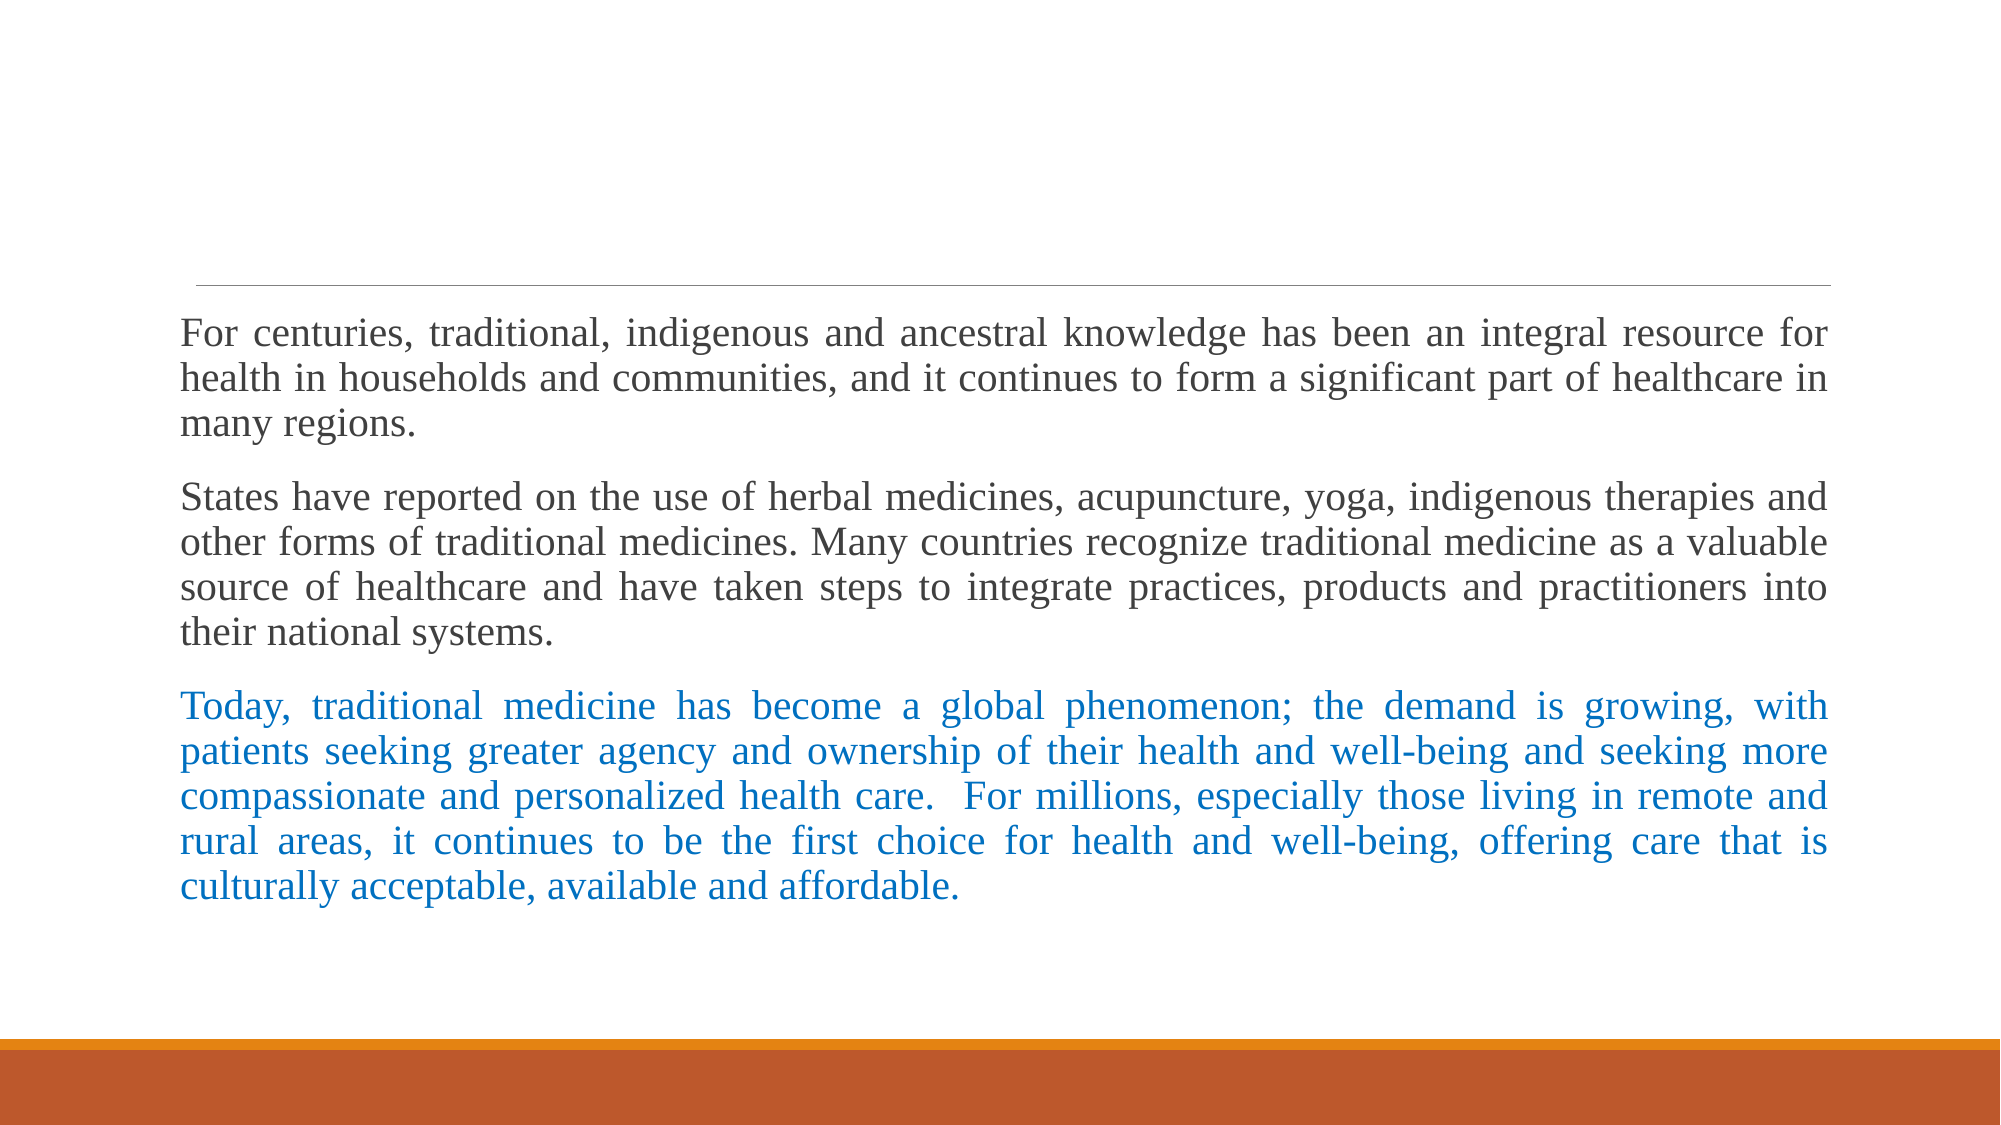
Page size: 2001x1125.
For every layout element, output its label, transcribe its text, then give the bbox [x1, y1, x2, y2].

list For centuries, traditional, indigenous and ancestral knowledge has been an integral resource for health in households and communities, and it continues to form a significant part of healthcare in many regions. States have reported on the use of herbal medicines, acupuncture, yoga, indigenous therapies and other forms of traditional medicines. Many countries recognize traditional medicine as a valuable source of healthcare and have taken steps to integrate practices, products and practitioners into their national systems. Today, traditional medicine has become a global phenomenon; the demand is growing, with patients seeking greater agency and ownership of their health and well-being and seeking more compassionate and personalized health care. For millions, especially those living in remote and rural areas, it continues to be the first choice for health and well-being, offering care that is culturally acceptable, available and affordable. [180, 302, 1830, 963]
